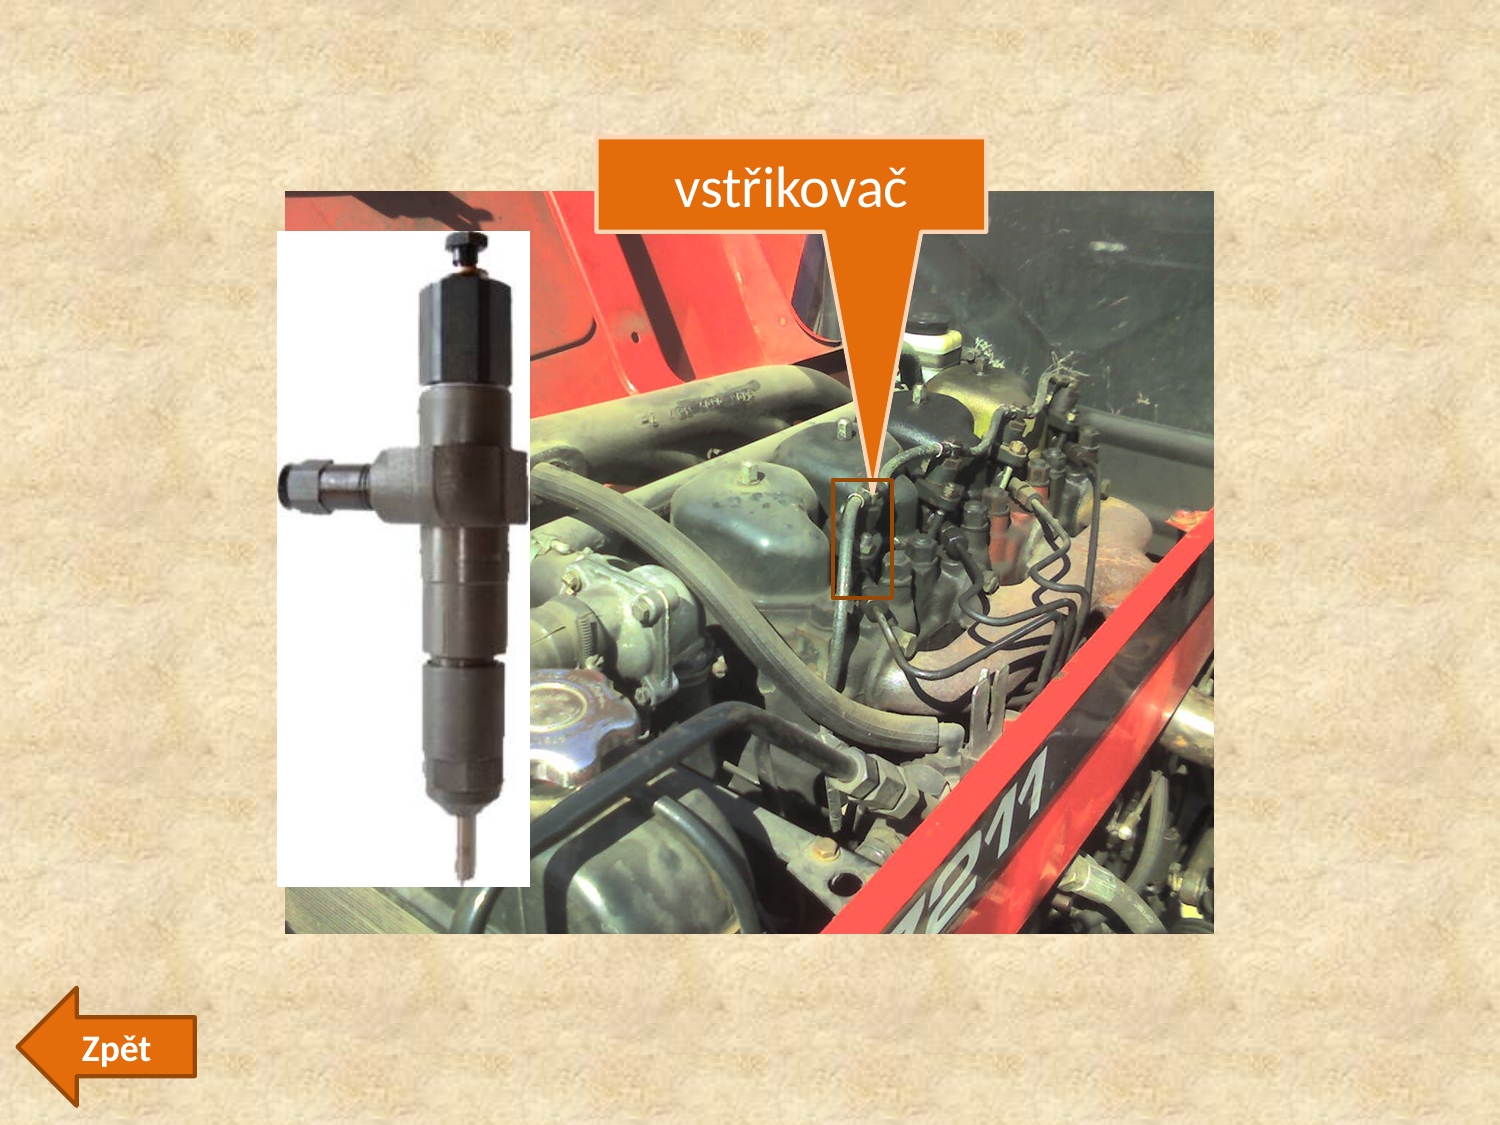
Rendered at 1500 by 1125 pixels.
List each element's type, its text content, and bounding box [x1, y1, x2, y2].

picture [0, 0, 1500, 1125]
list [285, 190, 1215, 934]
text_box Zpět [15, 985, 197, 1108]
text_box vstřikovač [594, 135, 989, 189]
